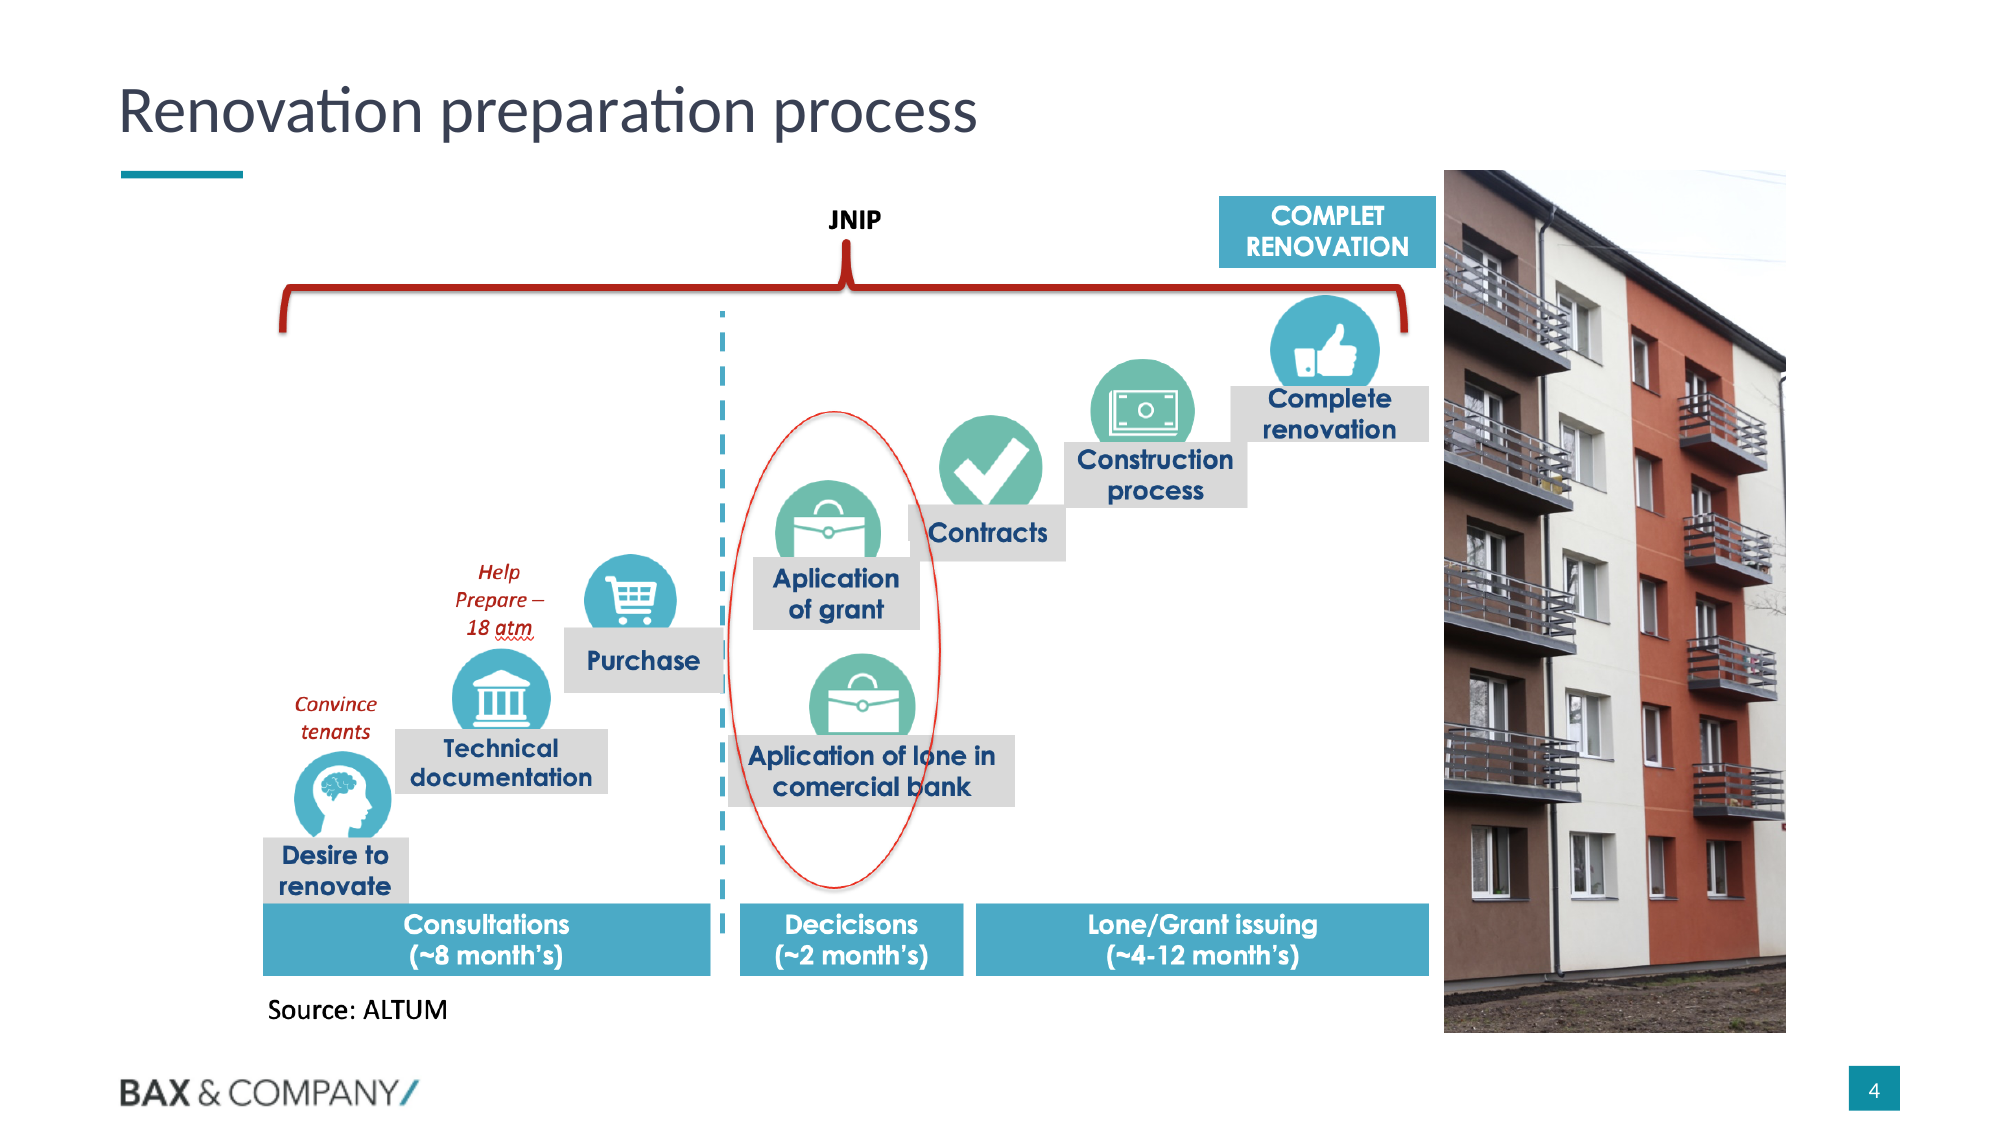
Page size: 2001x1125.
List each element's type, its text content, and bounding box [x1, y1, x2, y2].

picture [118, 1075, 422, 1111]
picture [243, 162, 1794, 1035]
title Renovation preparation process [103, 59, 1900, 163]
